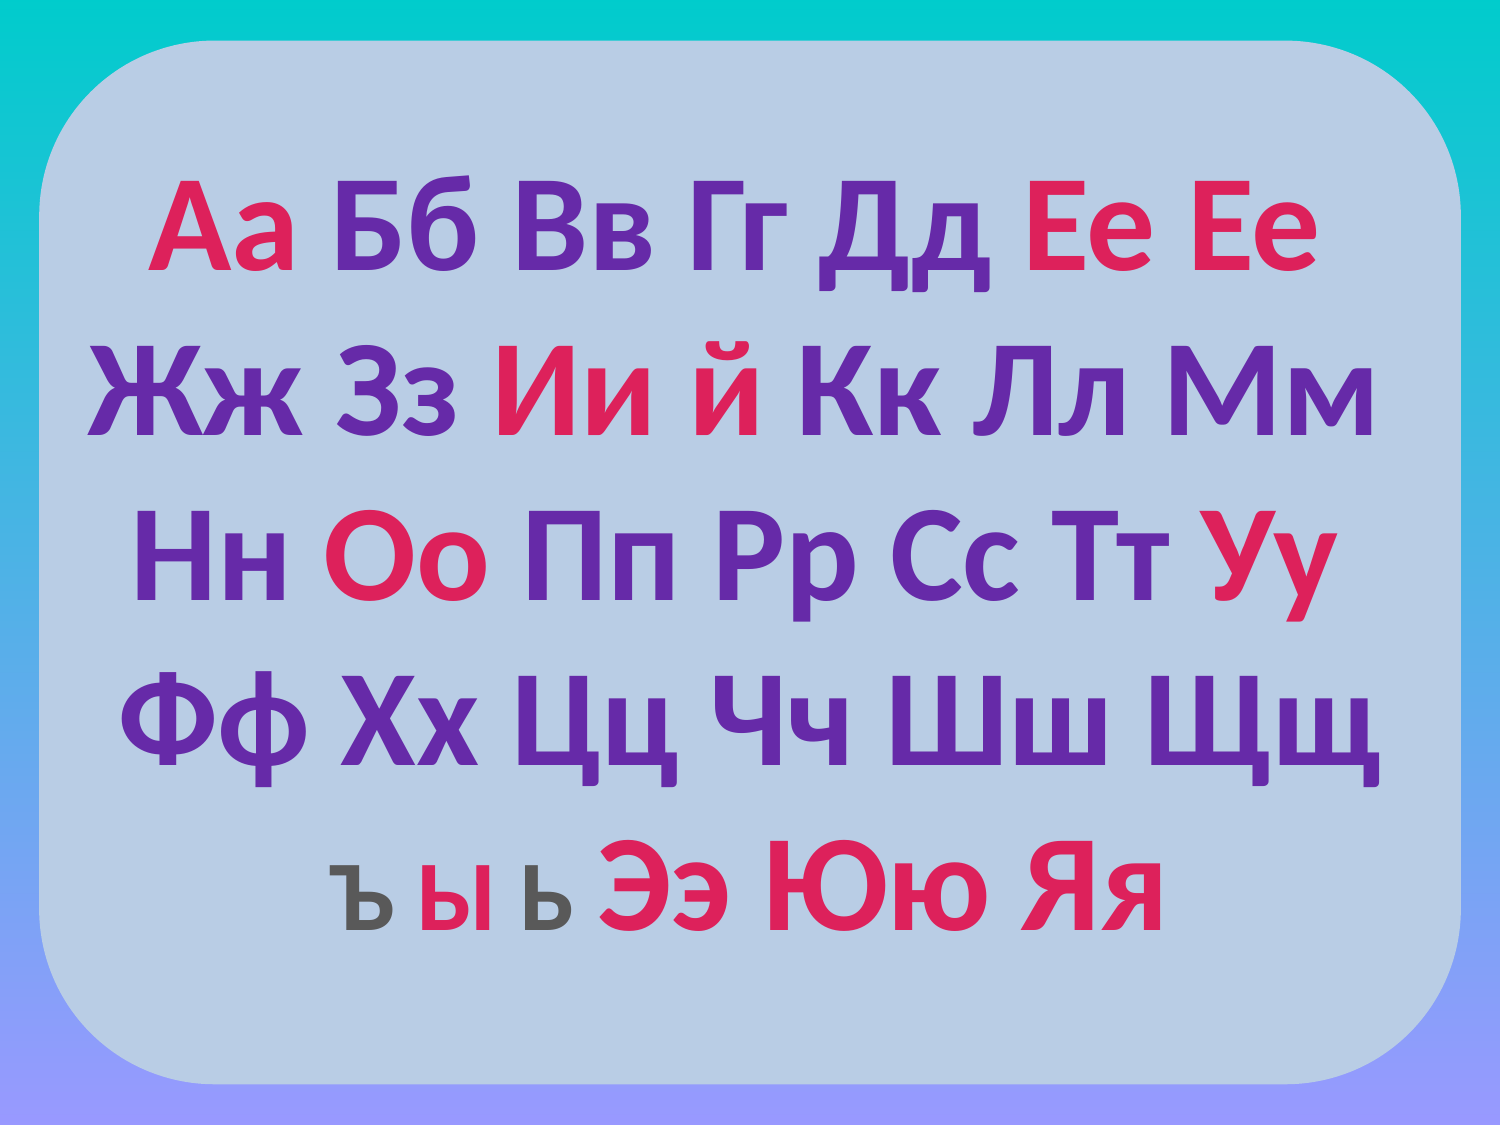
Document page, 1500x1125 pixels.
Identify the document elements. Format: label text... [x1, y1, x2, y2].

text_box Аа Бб Вв Гг Дд Ее Ее Жж Зз Ии й Кк Лл Мм Нн Оо Пп Рр Сс Тт Уу Фф Хх Цц Чч Шш Щщ Ъ Ы Ь Ээ Юю Яя [41, 125, 1459, 966]
text_box [48, 966, 1452, 1085]
text_box [64, 40, 1436, 125]
